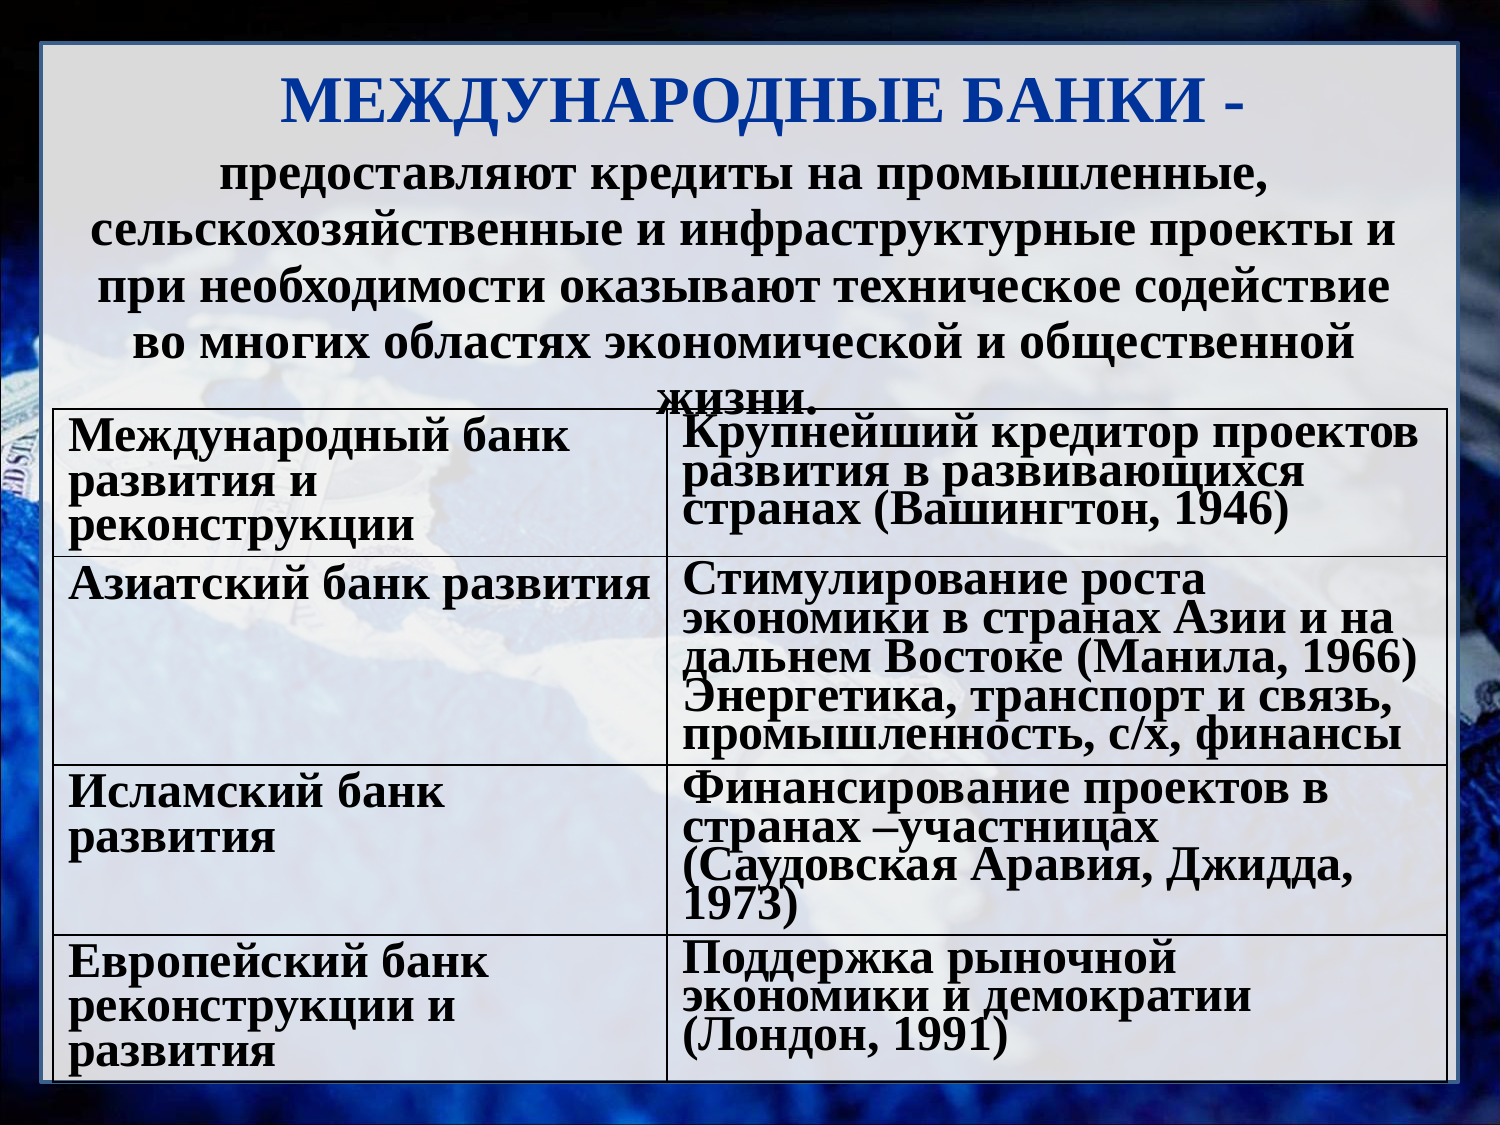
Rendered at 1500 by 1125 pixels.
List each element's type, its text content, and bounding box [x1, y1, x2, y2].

picture [0, 0, 1500, 1125]
table_cell Исламский банк развития [54, 766, 666, 934]
table_cell Азиатский банк развития [54, 557, 666, 764]
table_cell Поддержка рыночной экономики и демократии (Лондон, 1991) [668, 936, 1446, 1081]
title МЕЖДУНАРОДНЫЕ БАНКИ - [88, 54, 1439, 138]
list предоставляют кредиты на промышленные, сельскохозяйственные и инфраструктурные проекты и при необходимости оказывают техническое содействие во многих областях экономической и общественной жизни. [53, 137, 1436, 408]
table_header Крупнейший кредитор проектов развития в развивающихся странах (Вашингтон, 1946) [668, 410, 1446, 556]
table_cell Европейский банк реконструкции и развития [54, 936, 666, 1081]
table_cell Стимулирование роста экономики в странах Азии и на дальнем Востоке (Манила, 1966) Энергетика, транспорт и связь, промышленность, с/х, финансы [668, 557, 1446, 764]
table_header Международный банк развития и реконструкции [54, 410, 666, 556]
table_cell Финансирование проектов в странах –участницах (Саудовская Аравия, Джидда, 1973) [668, 766, 1446, 934]
